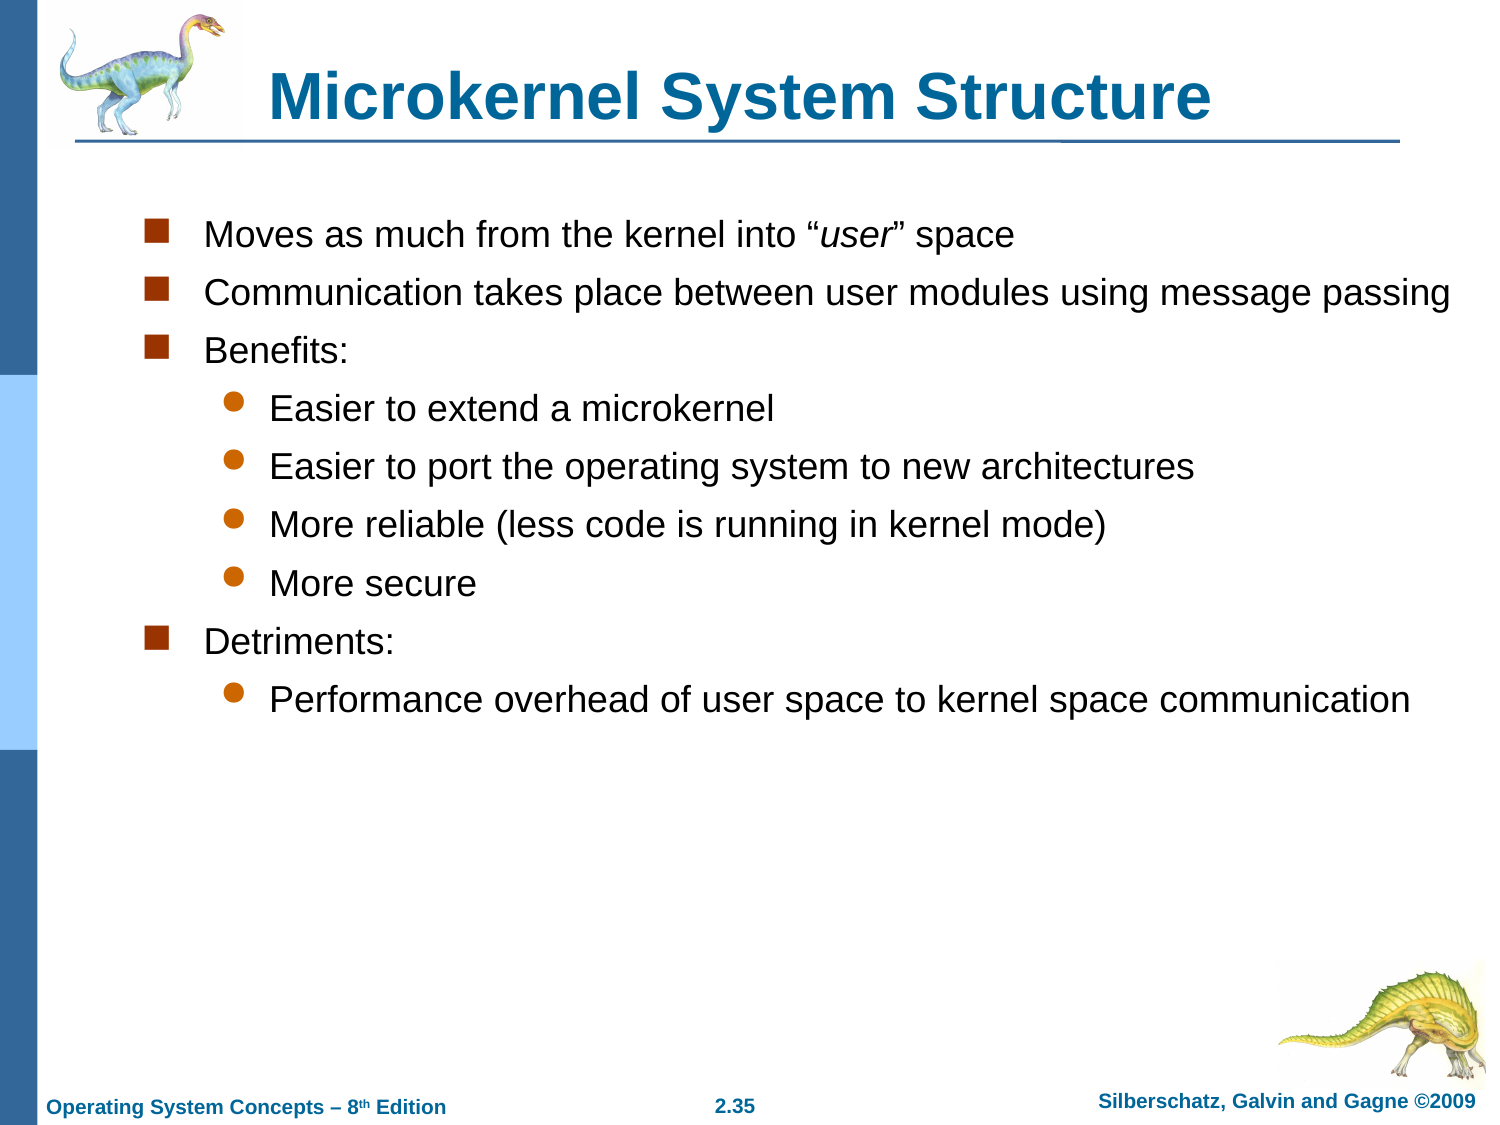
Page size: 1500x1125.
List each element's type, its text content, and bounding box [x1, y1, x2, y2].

picture [46, 0, 243, 149]
title Microkernel System Structure [74, 45, 1426, 141]
list Moves as much from the kernel into “user” space Communication takes place between user modules using message passing Benefits: Easier to extend a microkernel Easier to port the operating system to new architectures More reliable (less code is running in kernel mode) More secure Detriments: Performance overhead of user space to kernel space communication [132, 202, 1483, 946]
picture [1275, 959, 1486, 1090]
